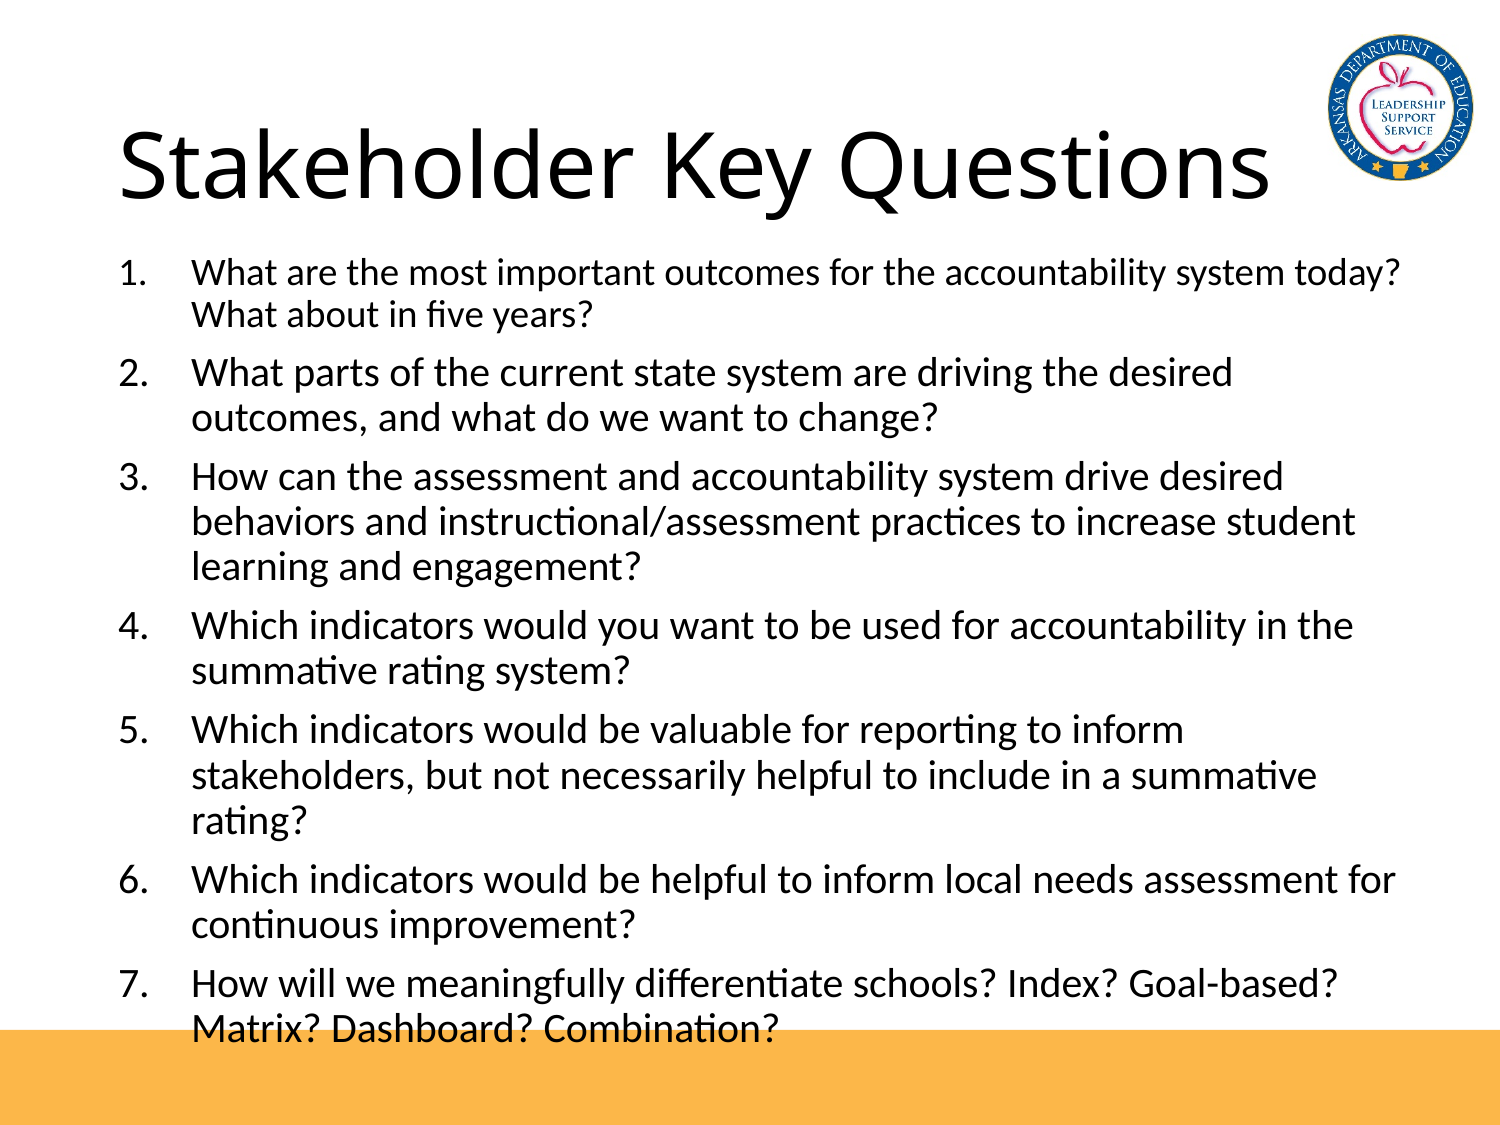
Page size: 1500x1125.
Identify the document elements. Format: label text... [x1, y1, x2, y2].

picture [1327, 34, 1478, 181]
title Stakeholder Key Questions [103, 59, 1397, 244]
list What are the most important outcomes for the accountability system today? What about in five years? What parts of the current state system are driving the desired outcomes, and what do we want to change? How can the assessment and accountability system drive desired behaviors and instructional/assessment practices to increase student learning and engagement? Which indicators would you want to be used for accountability in the summative rating system? Which indicators would be valuable for reporting to inform stakeholders, but not necessarily helpful to include in a summative rating? Which indicators would be helpful to inform local needs assessment for continuous improvement? How will we meaningfully differentiate schools? Index? Goal-based? Matrix? Dashboard? Combination? [103, 244, 1419, 1071]
